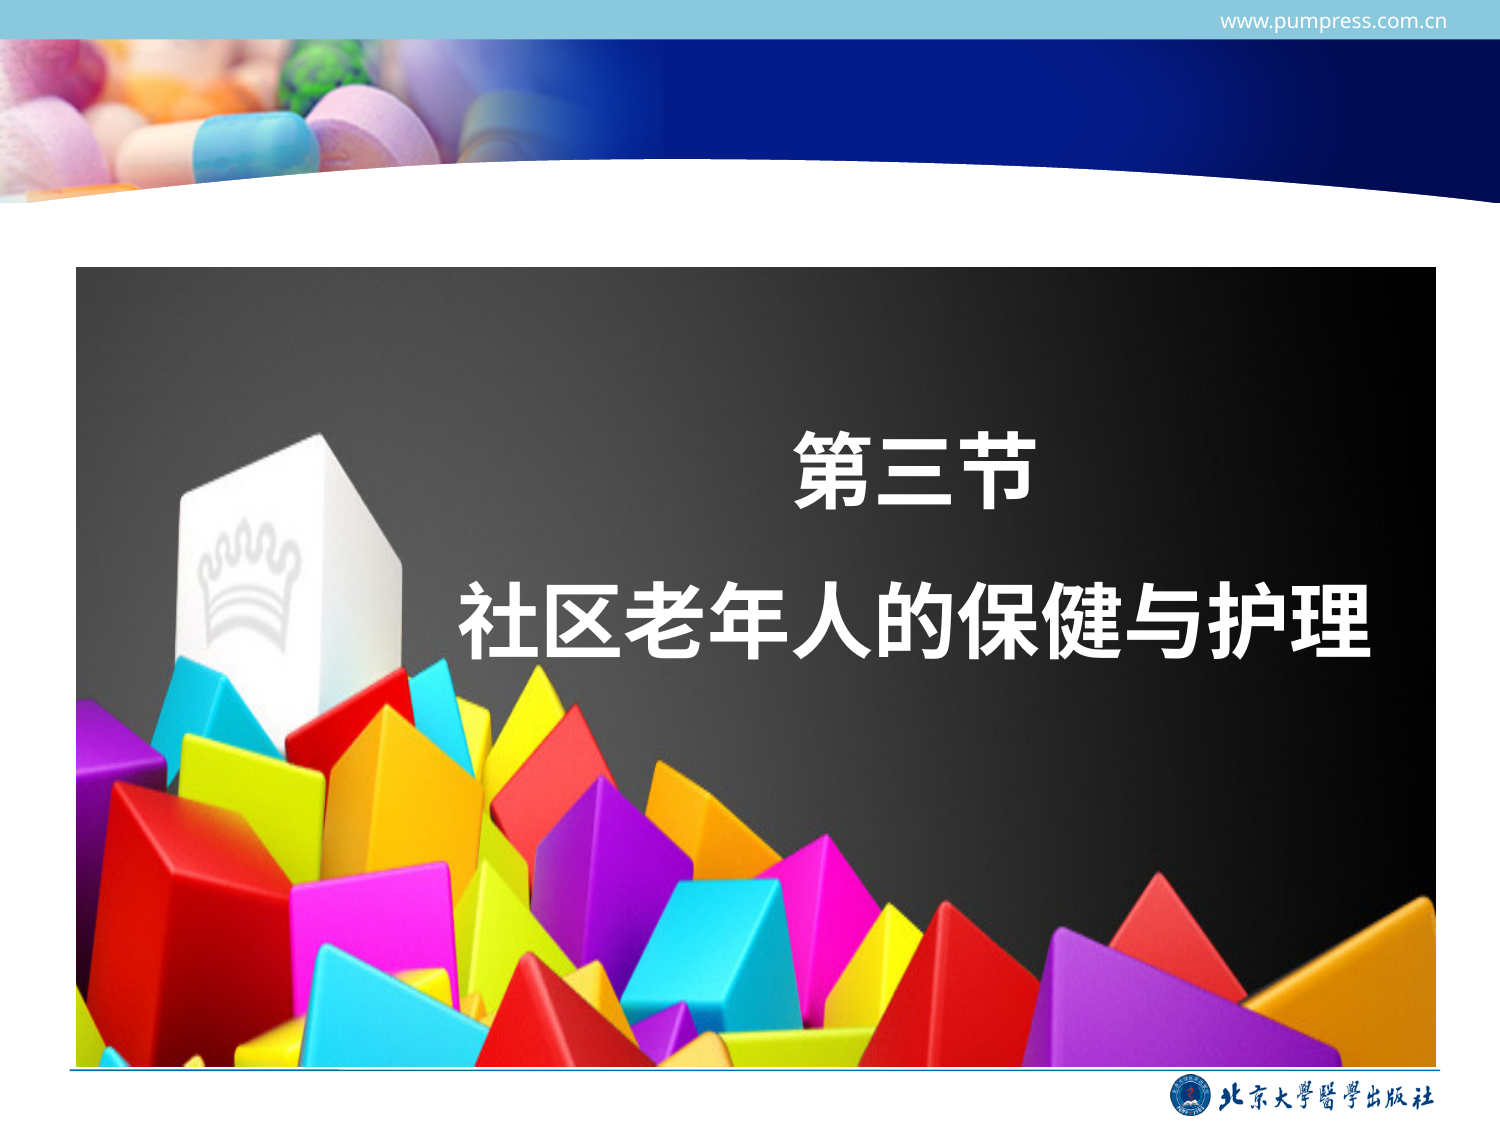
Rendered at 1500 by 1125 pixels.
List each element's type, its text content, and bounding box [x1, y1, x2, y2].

picture [1170, 1074, 1436, 1118]
slide_number www.pumpress.com.cn [1024, 0, 1463, 38]
picture [0, 40, 1500, 203]
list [76, 266, 1436, 1067]
